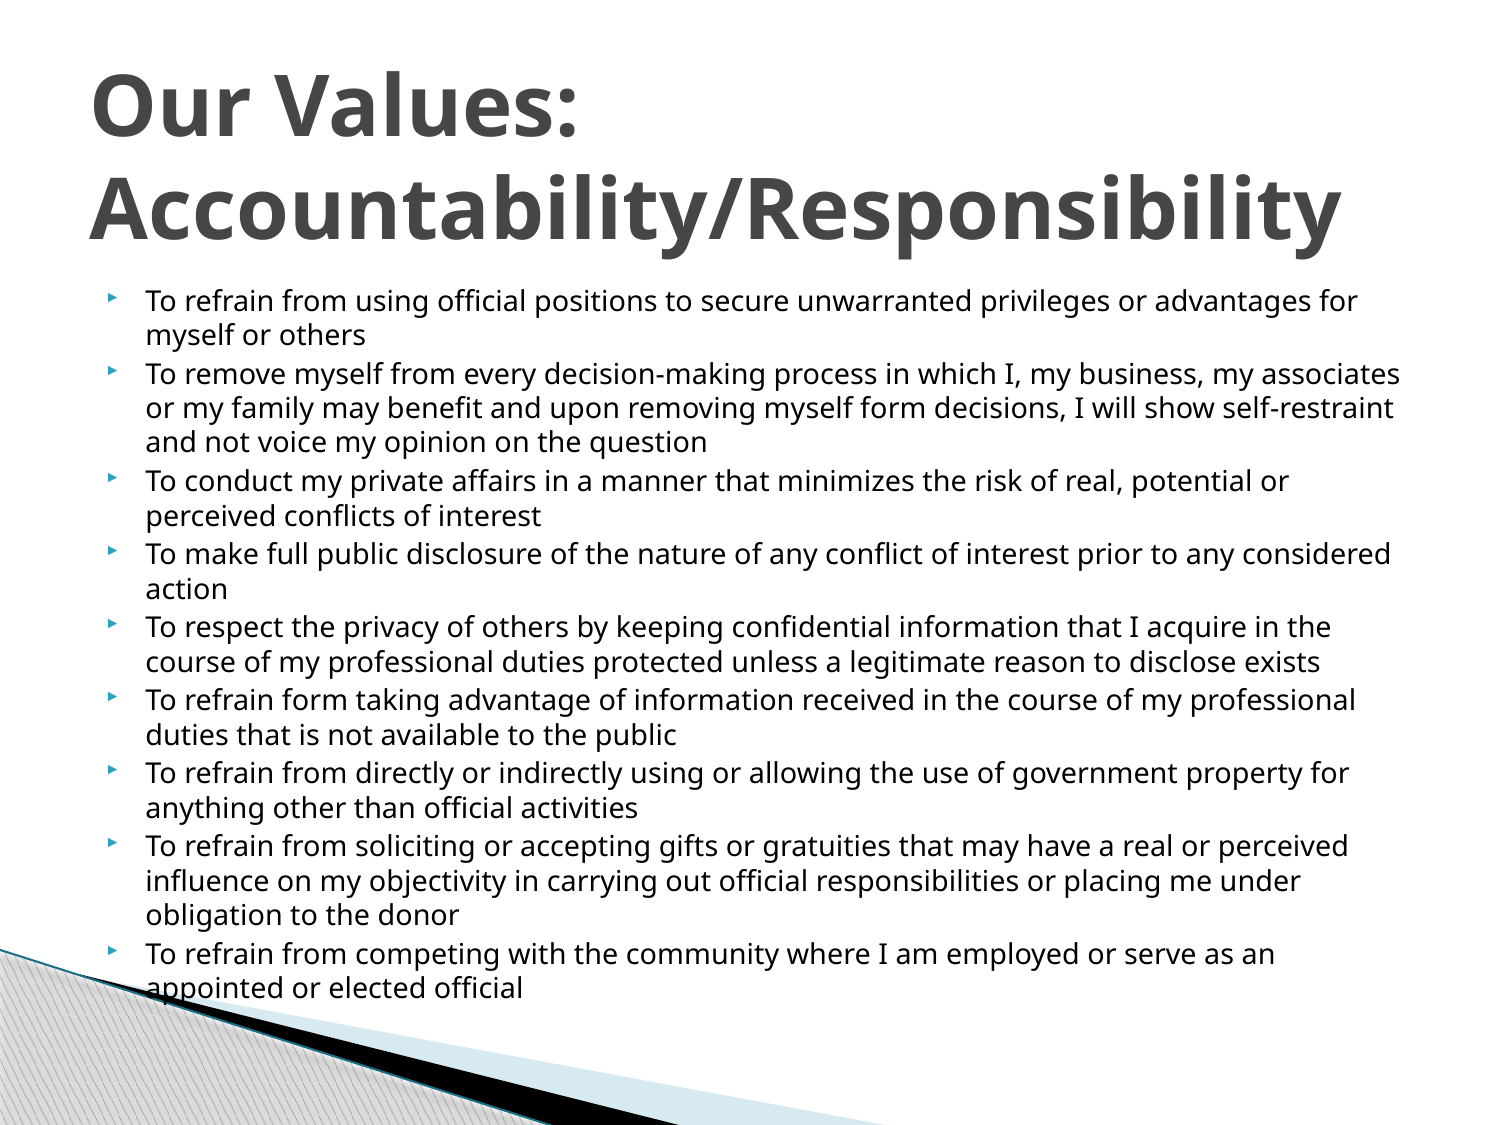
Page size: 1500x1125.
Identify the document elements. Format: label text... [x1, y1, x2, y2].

list To refrain from using official positions to secure unwarranted privileges or advantages for myself or others To remove myself from every decision-making process in which I, my business, my associates or my family may benefit and upon removing myself form decisions, I will show self-restraint and not voice my opinion on the question To conduct my private affairs in a manner that minimizes the risk of real, potential or perceived conflicts of interest To make full public disclosure of the nature of any conflict of interest prior to any considered action To respect the privacy of others by keeping confidential information that I acquire in the course of my professional duties protected unless a legitimate reason to disclose exists To refrain form taking advantage of information received in the course of my professional duties that is not available to the public To refrain from directly or indirectly using or allowing the use of government property for anything other than official activities To refrain from soliciting or accepting gifts or gratuities that may have a real or perceived influence on my objectivity in carrying out official responsibilities or placing me under obligation to the donor To refrain from competing with the community where I am employed or serve as an appointed or elected official [75, 275, 1425, 1018]
title Our Values: Accountability/Responsibility [75, 45, 1425, 263]
